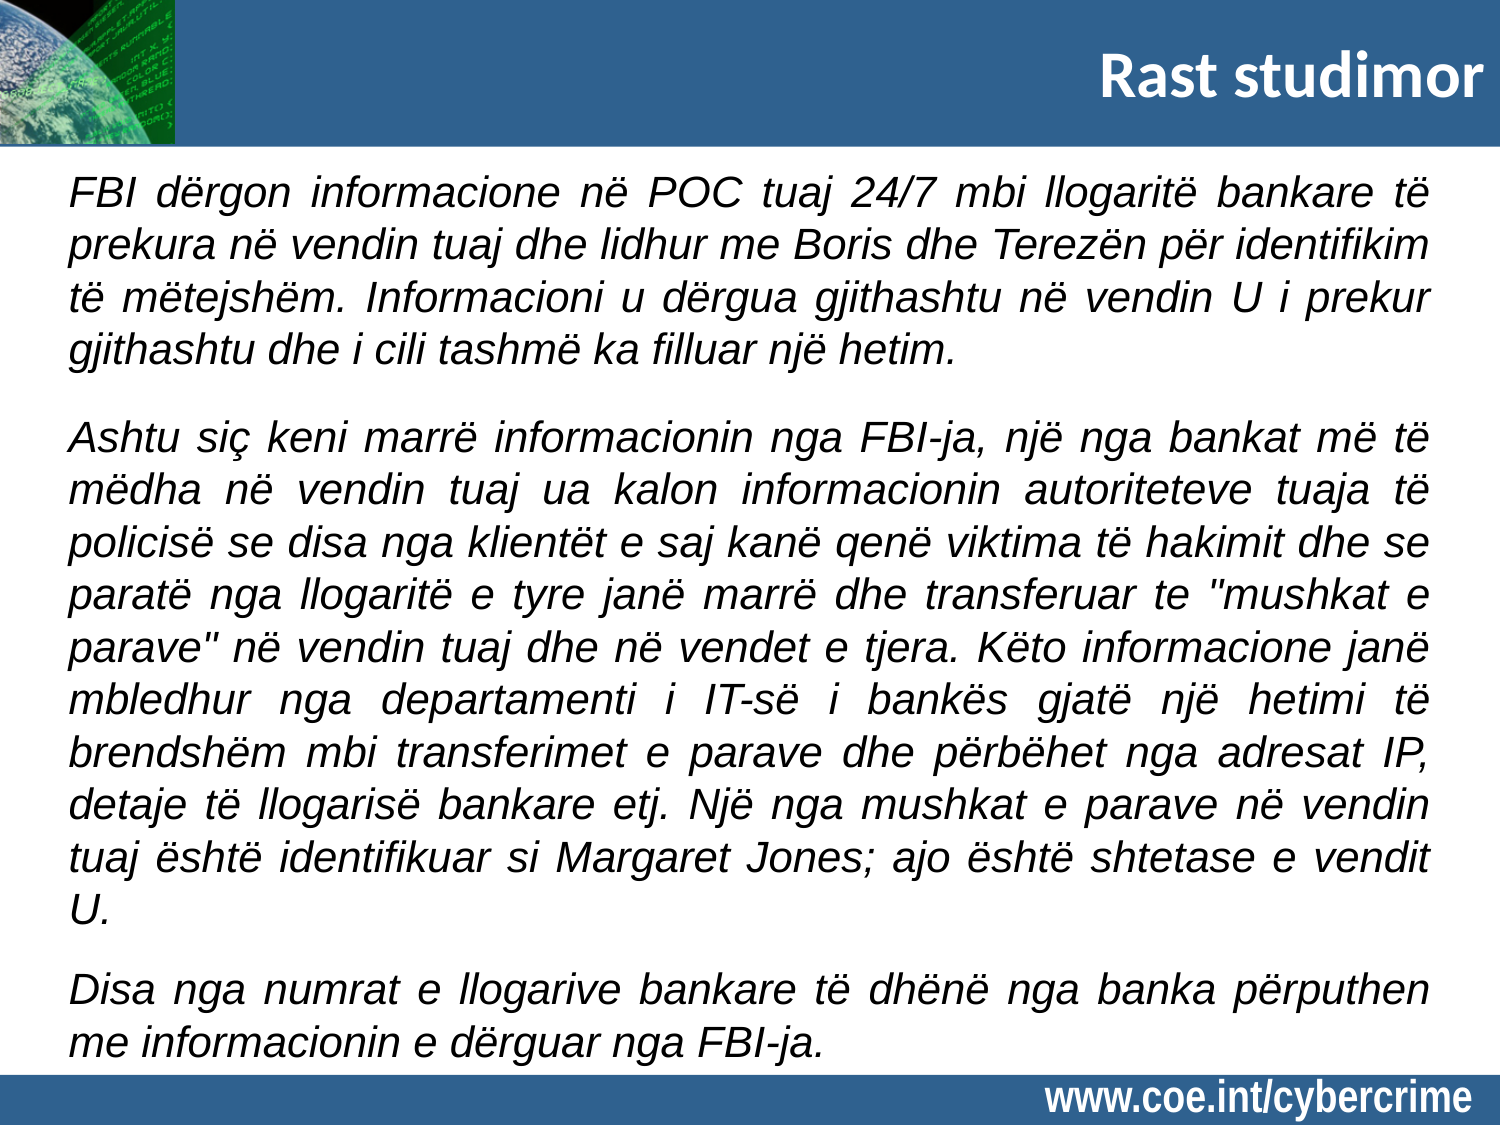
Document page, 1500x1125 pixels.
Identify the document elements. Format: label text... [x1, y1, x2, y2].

picture [0, 0, 175, 144]
text_box Rast studimor [177, 0, 1500, 149]
text_box FBI dërgon informacione në POC tuaj 24/7 mbi llogaritë bankare të prekura në vendin tuaj dhe lidhur me Boris dhe Terezën për identifikim të mëtejshëm. Informacioni u dërgua gjithashtu në vendin U i prekur gjithashtu dhe i cili tashmë ka filluar një hetim. Ashtu siç keni marrë informacionin nga FBI-ja, një nga bankat më të mëdha në vendin tuaj ua kalon informacionin autoriteteve tuaja të policisë se disa nga klientët e saj kanë qenë viktima të hakimit dhe se paratë nga llogaritë e tyre janë marrë dhe transferuar te "mushkat e parave" në vendin tuaj dhe në vendet e tjera. Këto informacione janë mbledhur nga departamenti i IT-së i bankës gjatë një hetimi të brendshëm mbi transferimet e parave dhe përbëhet nga adresat IP, detaje të llogarisë bankare etj. Një nga mushkat e parave në vendin tuaj është identifikuar si Margaret Jones; ajo është shtetase e vendit U. Disa nga numrat e llogarive bankare të dhënë nga banka përputhen me informacionin e dërguar nga FBI-ja. [53, 156, 1447, 1074]
text_box www.coe.int/cybercrime [1030, 1059, 1500, 1125]
text_box [0, 1073, 1030, 1125]
